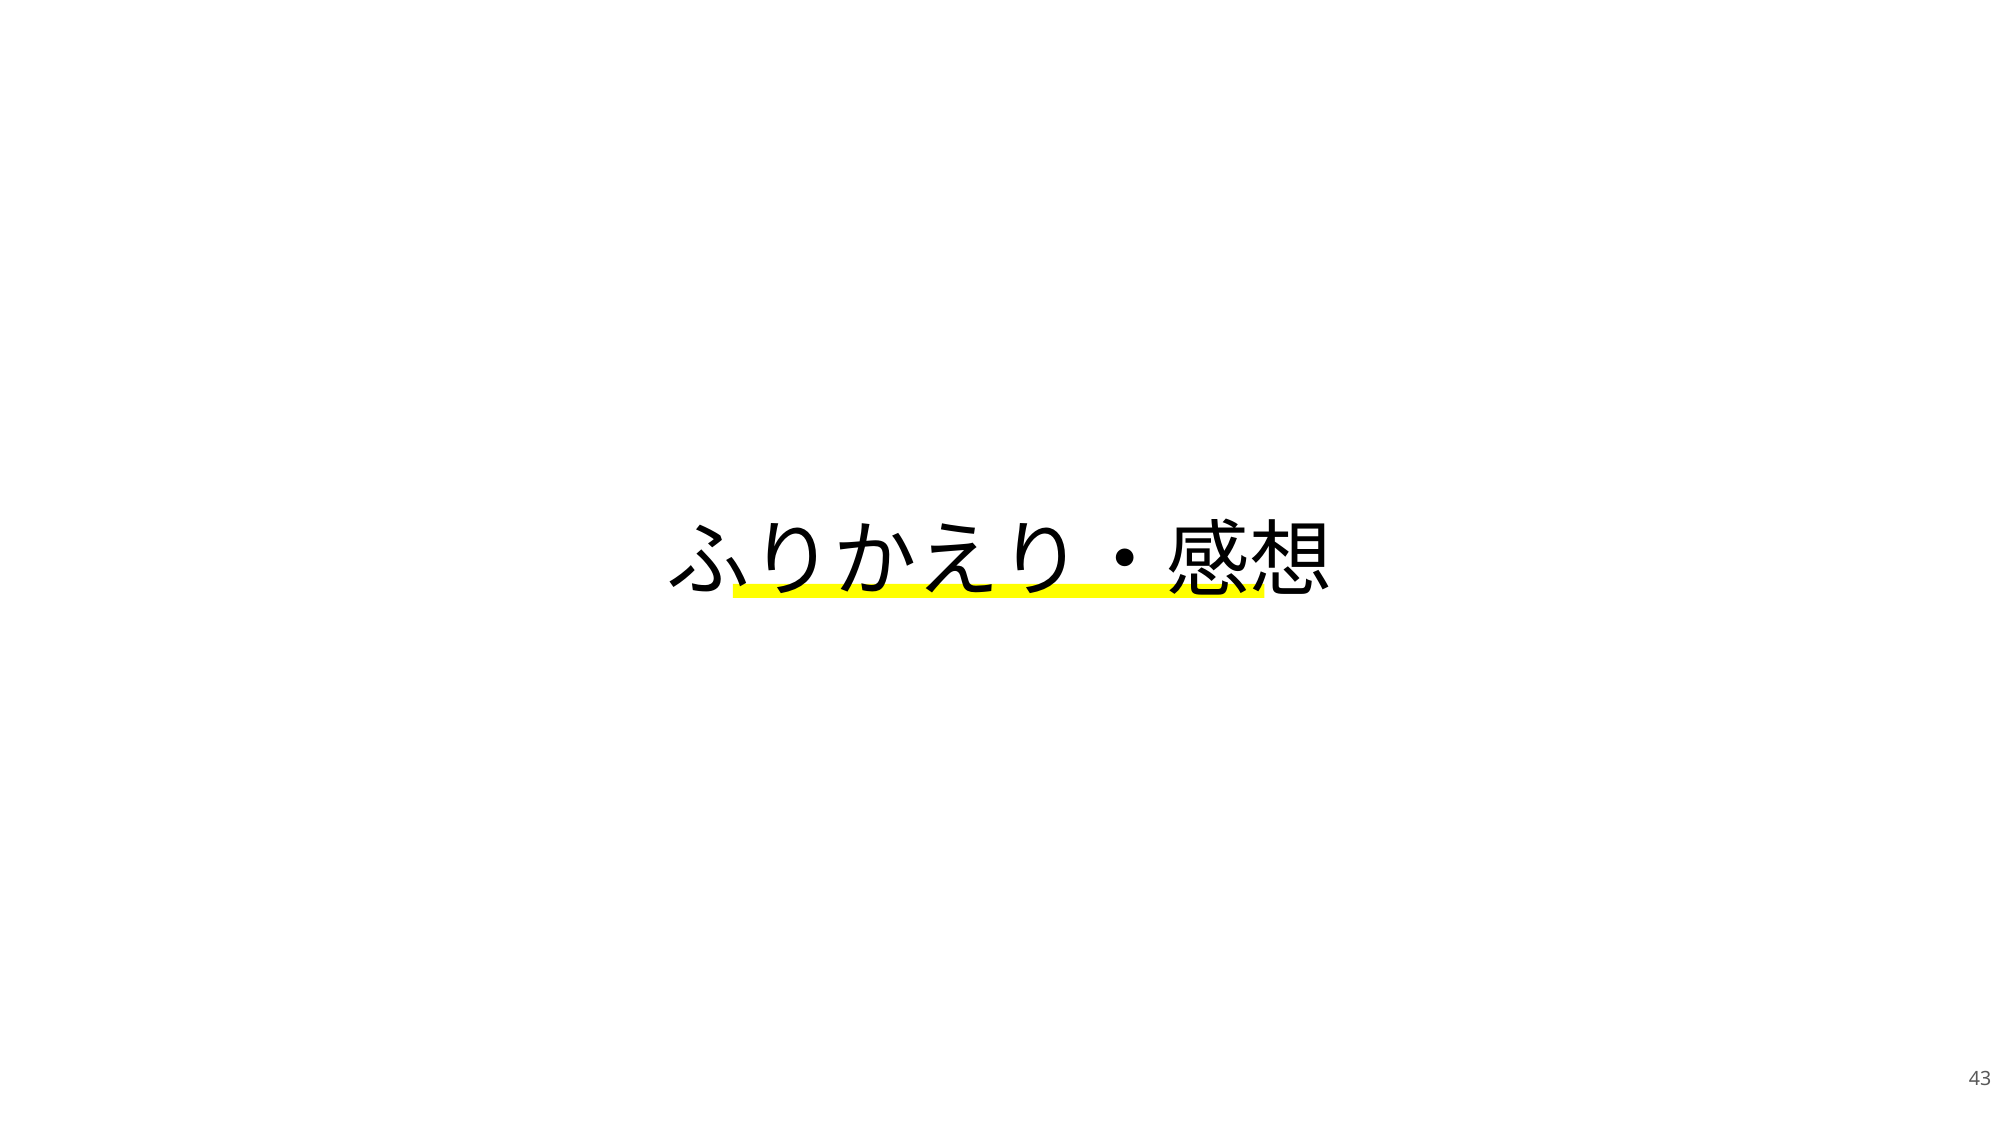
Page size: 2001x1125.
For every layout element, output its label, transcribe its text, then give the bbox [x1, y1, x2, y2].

title ふりかえり・感想 [68, 464, 1932, 649]
slide_number 43 [1886, 1036, 2000, 1123]
